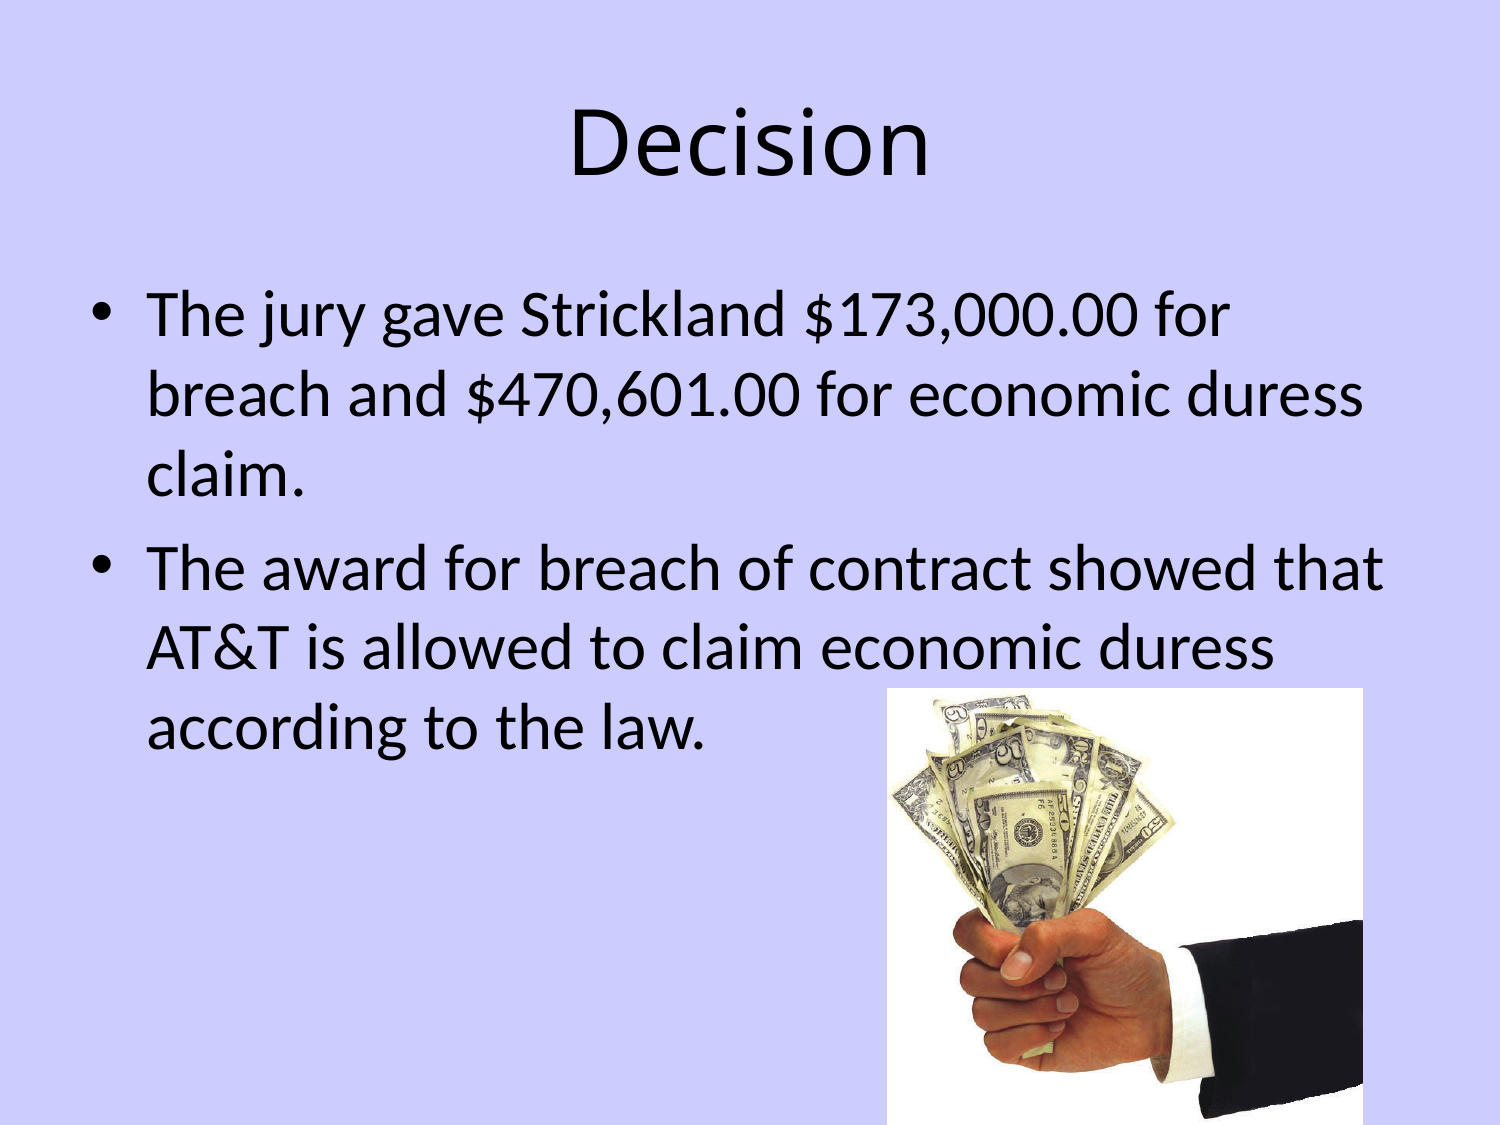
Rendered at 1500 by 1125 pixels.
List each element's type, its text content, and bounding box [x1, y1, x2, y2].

title Decision [75, 45, 1425, 233]
picture [887, 688, 1363, 1125]
list The jury gave Strickland $173,000.00 for breach and $470,601.00 for economic duress claim. The award for breach of contract showed that AT&T is allowed to claim economic duress according to the law. [75, 262, 1425, 1005]
